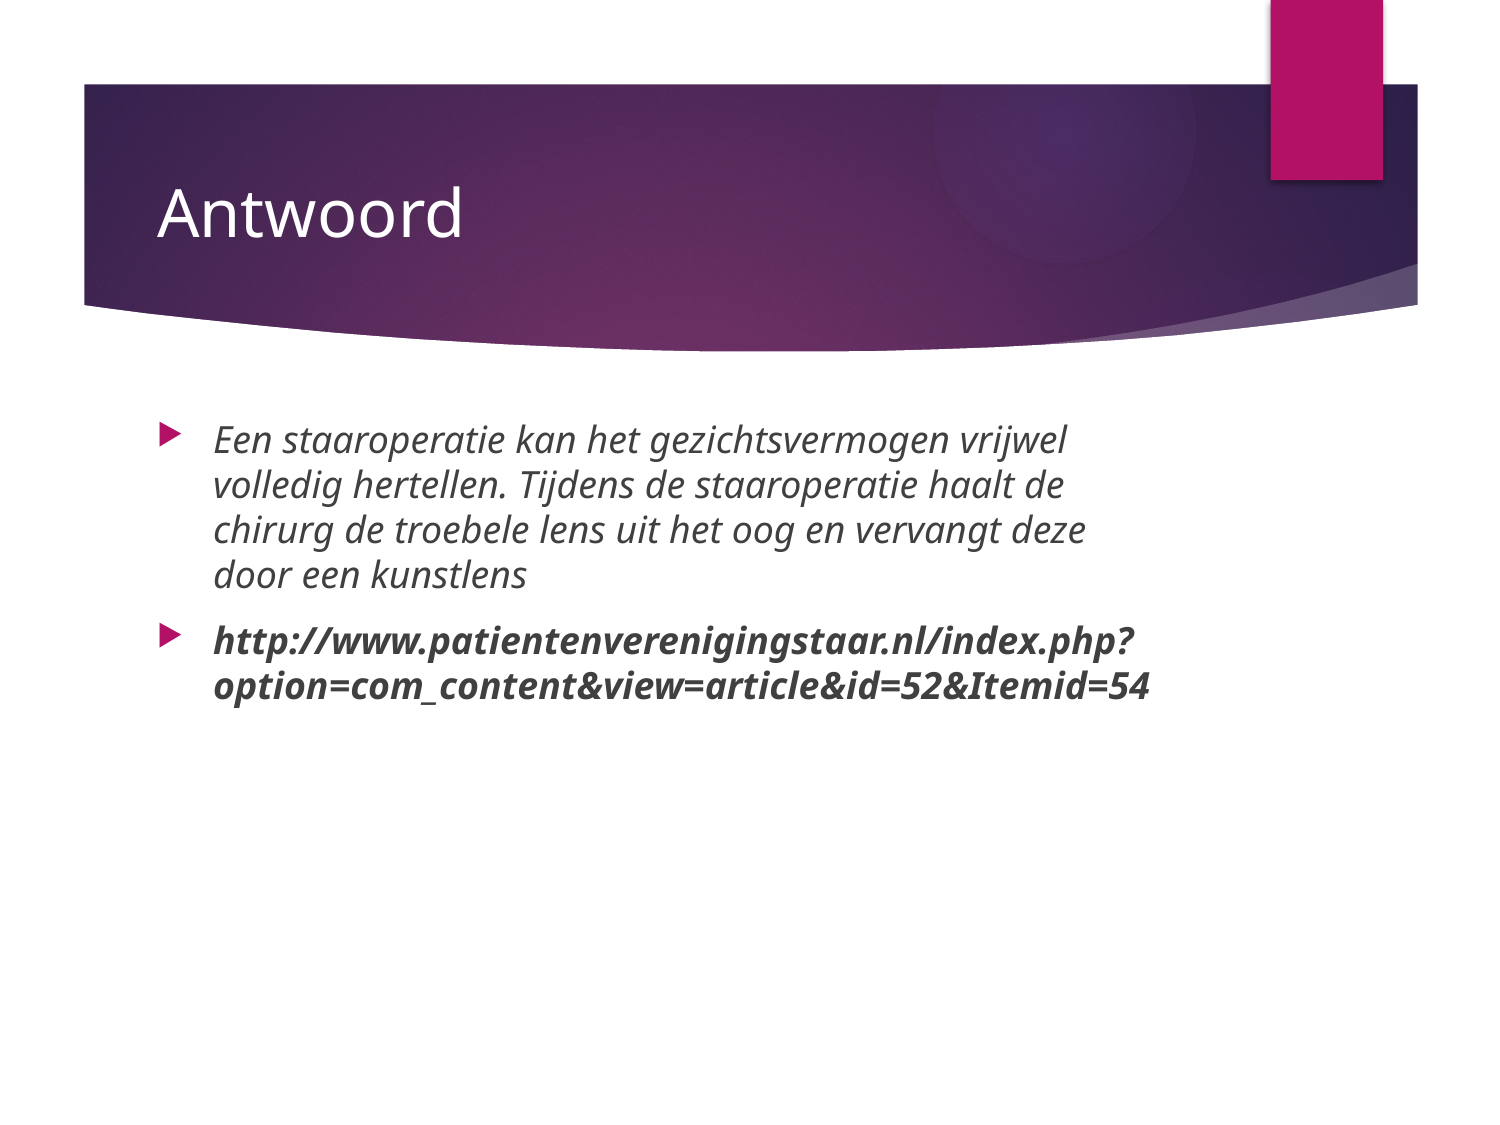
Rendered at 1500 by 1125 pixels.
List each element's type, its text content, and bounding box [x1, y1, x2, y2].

list Een staaroperatie kan het gezichtsvermogen vrijwel volledig hertellen. Tijdens de staaroperatie haalt de chirurg de troebele lens uit het oog en vervangt deze door een kunstlens http://www.patientenverenigingstaar.nl/index.php?option=com_content&view=article&id=52&Itemid=54 [141, 408, 1183, 988]
title Antwoord [142, 152, 1183, 269]
